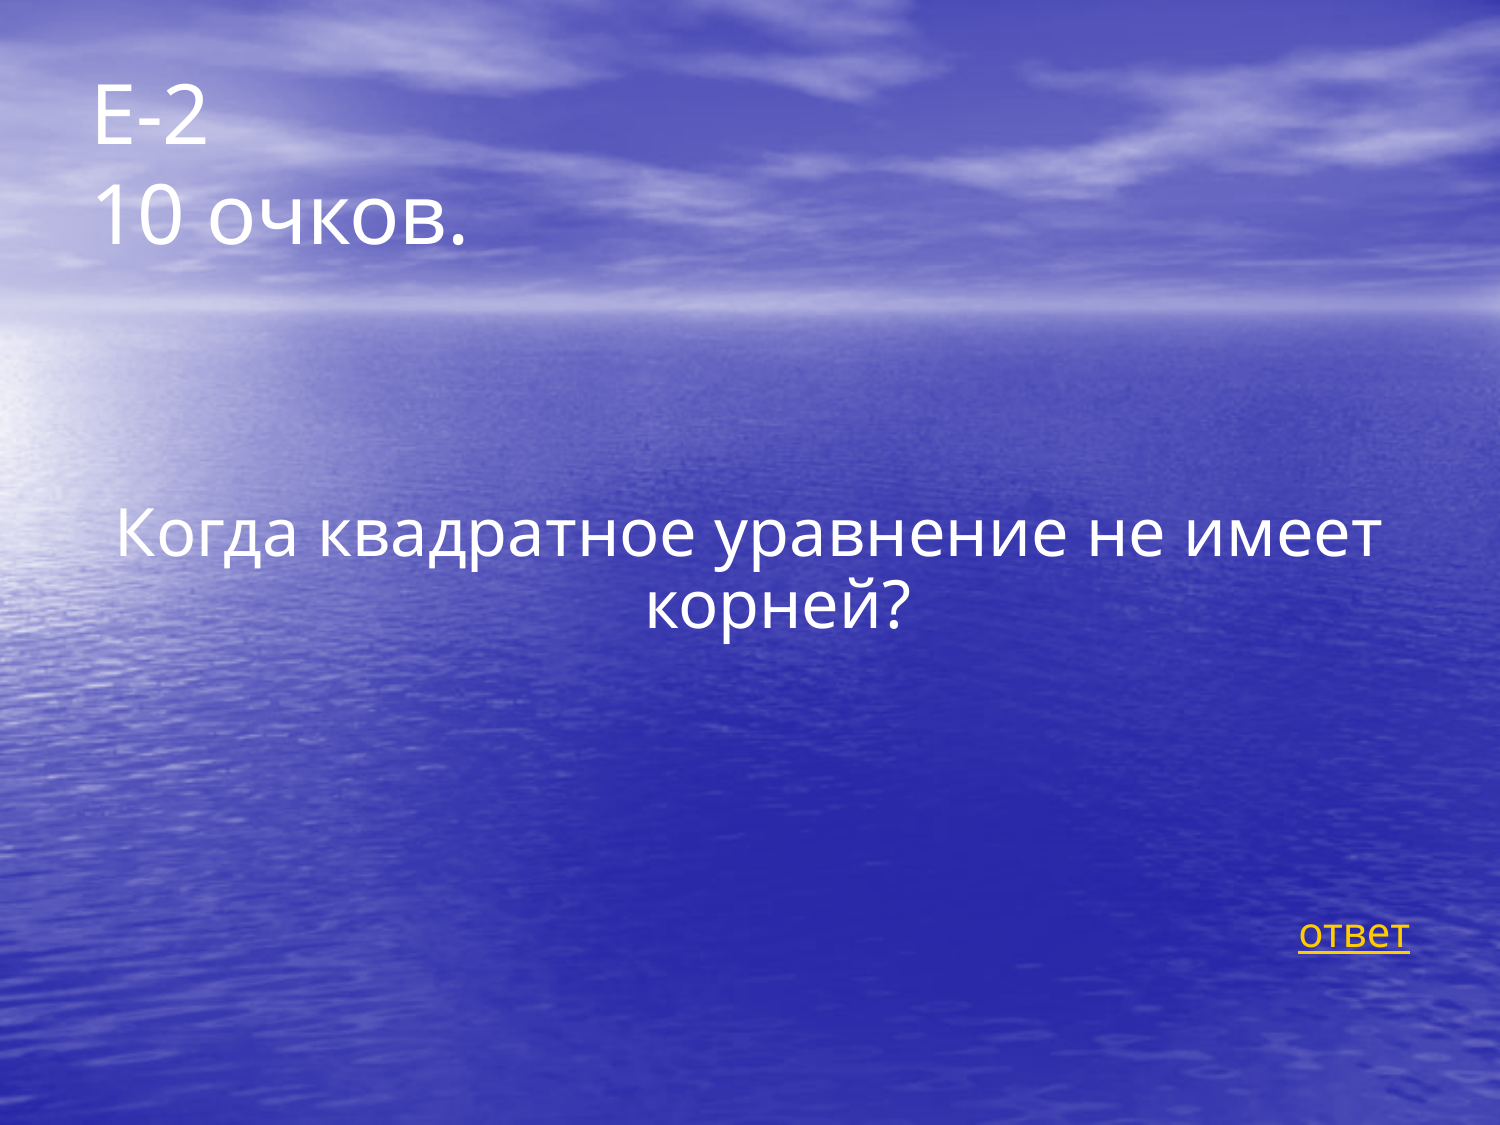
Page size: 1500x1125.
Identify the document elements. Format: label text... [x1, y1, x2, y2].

list Когда квадратное уравнение не имеет корней? ответ [74, 312, 1426, 988]
title Е-2 10 очков. [74, 47, 1426, 276]
